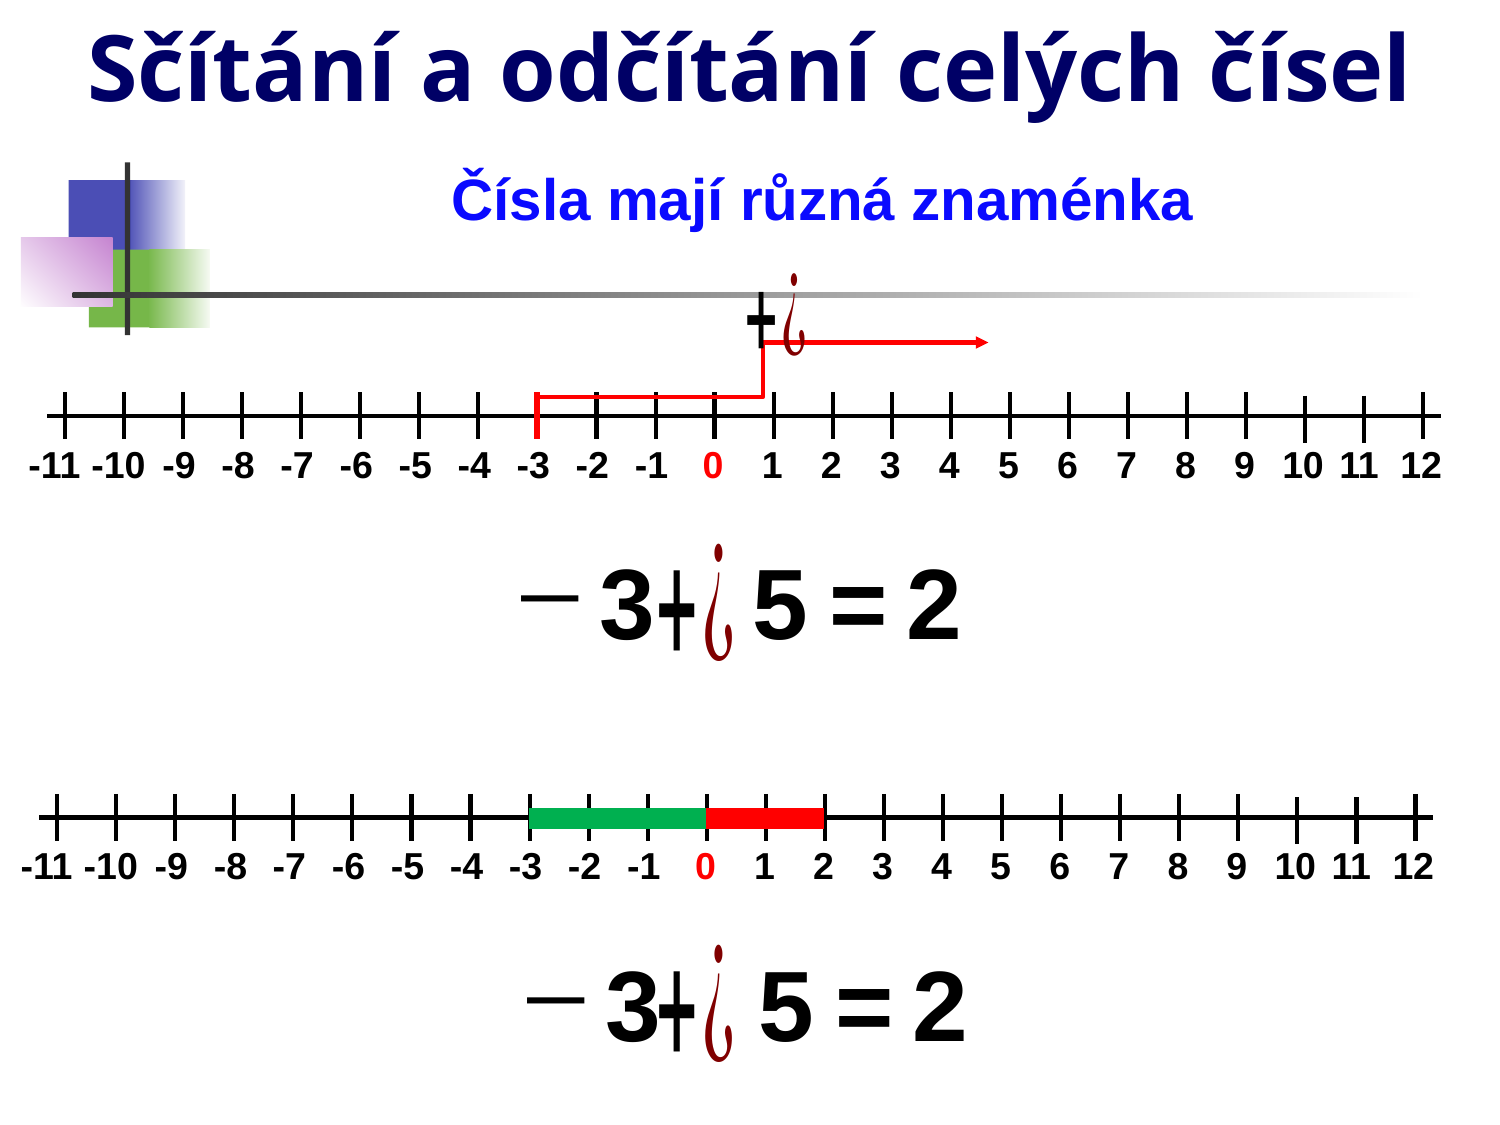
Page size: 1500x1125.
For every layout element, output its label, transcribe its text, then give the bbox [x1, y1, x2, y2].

text_box 3 [857, 835, 908, 895]
text_box 2 [806, 433, 863, 494]
text_box -1 [629, 433, 691, 494]
text_box -2 [560, 835, 621, 895]
text_box -8 [237, 433, 275, 494]
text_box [537, 342, 989, 398]
text_box -9 [159, 835, 229, 895]
text_box = [814, 532, 898, 668]
text_box 1 [747, 433, 798, 494]
text_box 10 [1267, 433, 1324, 494]
text_box 3 [865, 433, 916, 494]
text_box -9 [166, 433, 237, 494]
text_box -5 [390, 433, 448, 494]
text_box 7 [1093, 835, 1145, 895]
text_box 5 [983, 433, 1035, 494]
text_box 9 [1219, 433, 1267, 494]
text_box 5 [744, 934, 820, 1069]
text_box 4 [924, 433, 976, 494]
text_box -6 [336, 433, 390, 494]
text_box 12 [1385, 433, 1468, 494]
text_box 0 [684, 835, 732, 895]
text_box 12 [1377, 834, 1460, 895]
text_box -2 [567, 433, 629, 494]
text_box -8 [229, 835, 268, 895]
text_box 11 [1316, 834, 1377, 895]
text_box 1 [739, 835, 790, 895]
text_box -10 [96, 834, 159, 895]
text_box 11 [1324, 433, 1385, 494]
text_box 9 [1211, 835, 1259, 895]
title Sčítání a odčítání celých čísel [0, 18, 1500, 128]
text_box 4 [916, 835, 968, 895]
text_box -6 [328, 835, 382, 895]
text_box -5 [382, 835, 440, 895]
text_box -7 [275, 433, 336, 494]
text_box Čísla mají různá znaménka [236, 154, 1410, 240]
text_box -4 [448, 433, 514, 494]
text_box 2 [798, 835, 855, 895]
text_box -11 [13, 433, 103, 494]
text_box -3 [506, 835, 560, 895]
text_box -11 [5, 834, 96, 895]
text_box 6 [1042, 433, 1094, 494]
text_box 8 [1152, 835, 1211, 895]
text_box 8 [1160, 433, 1219, 494]
text_box -3 [514, 433, 567, 494]
text_box 5 [975, 835, 1027, 895]
text_box = [820, 934, 904, 1069]
text_box 0 [691, 433, 740, 494]
text_box -7 [268, 835, 328, 895]
text_box 3 [590, 934, 685, 1069]
text_box 7 [1101, 433, 1153, 494]
text_box -1 [621, 835, 684, 895]
text_box -4 [440, 835, 506, 895]
text_box -10 [103, 433, 166, 494]
text_box 5 [738, 532, 814, 668]
text_box 10 [1259, 834, 1316, 895]
text_box 6 [1034, 835, 1086, 895]
text_box 3 [584, 532, 679, 668]
